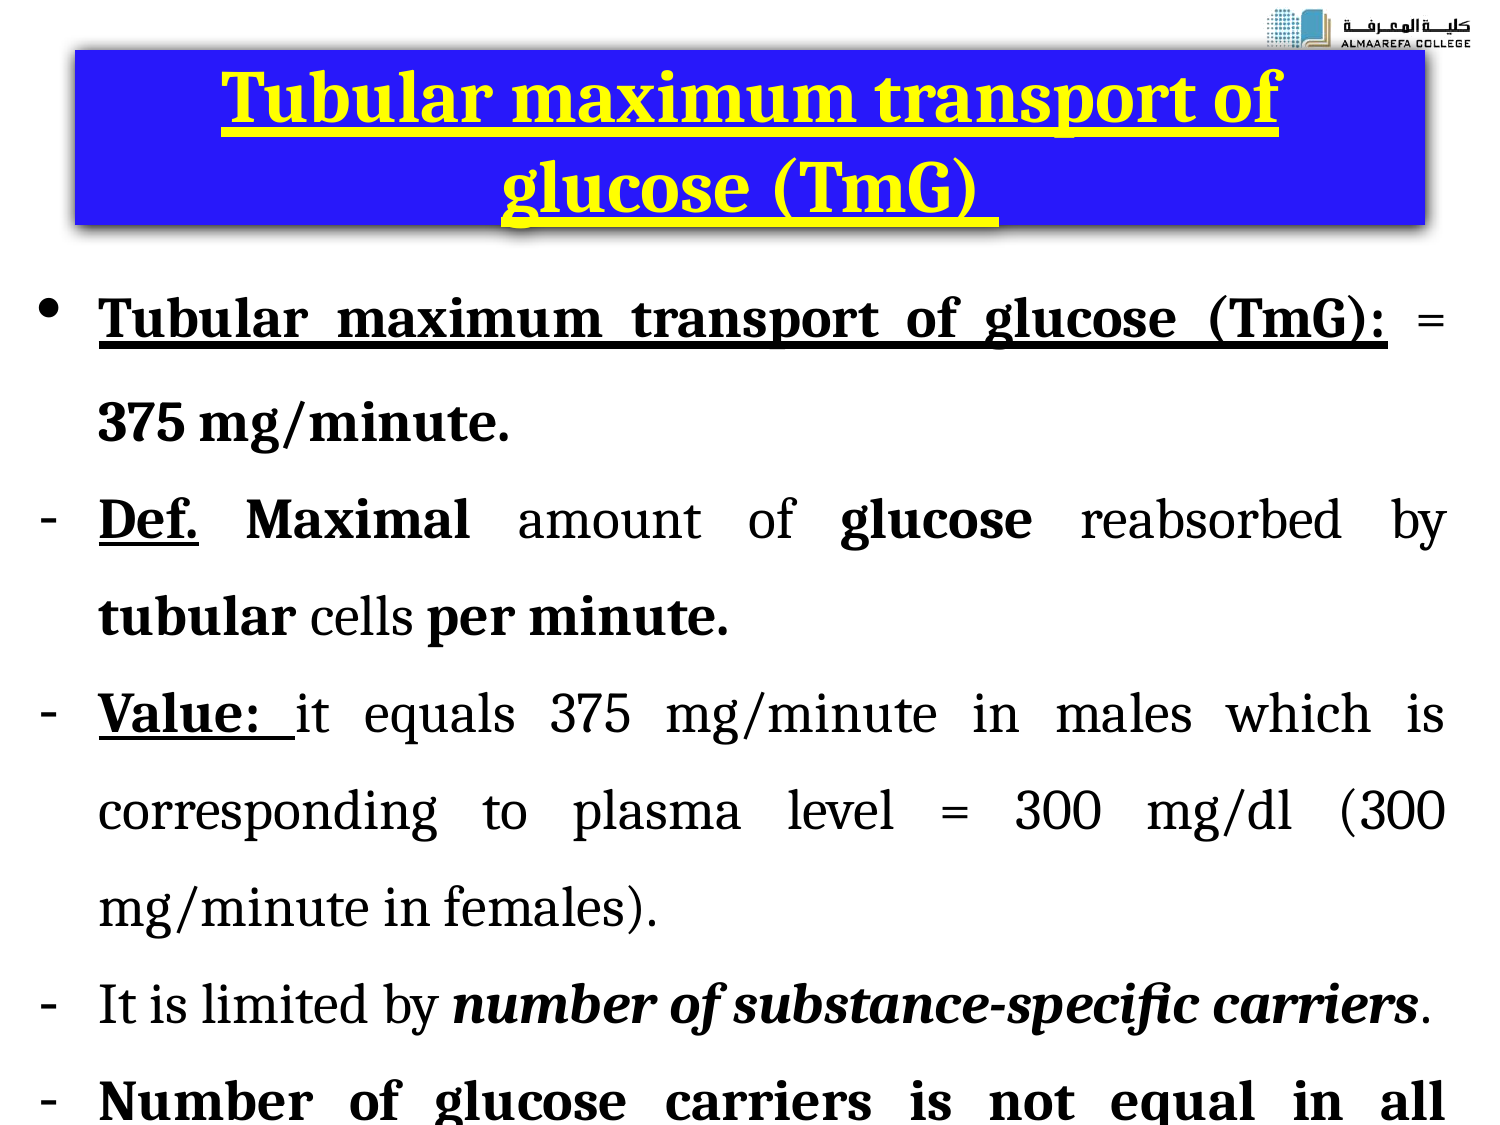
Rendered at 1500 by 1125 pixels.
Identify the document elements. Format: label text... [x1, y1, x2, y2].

picture [1262, 0, 1475, 65]
list Tubular maximum transport of glucose (TmG): = 375 mg/minute. Def. Maximal amount of glucose reabsorbed by tubular cells per minute. Value: it equals 375 mg/minute in males which is corresponding to plasma level = 300 mg/dl (300 mg/minute in females). It is limited by number of substance-specific carriers. Number of glucose carriers is not equal in all nephrons  TmG is not equal in different nephrons. [24, 237, 1463, 1125]
title Tubular maximum transport of glucose (TmG) [75, 50, 1425, 225]
